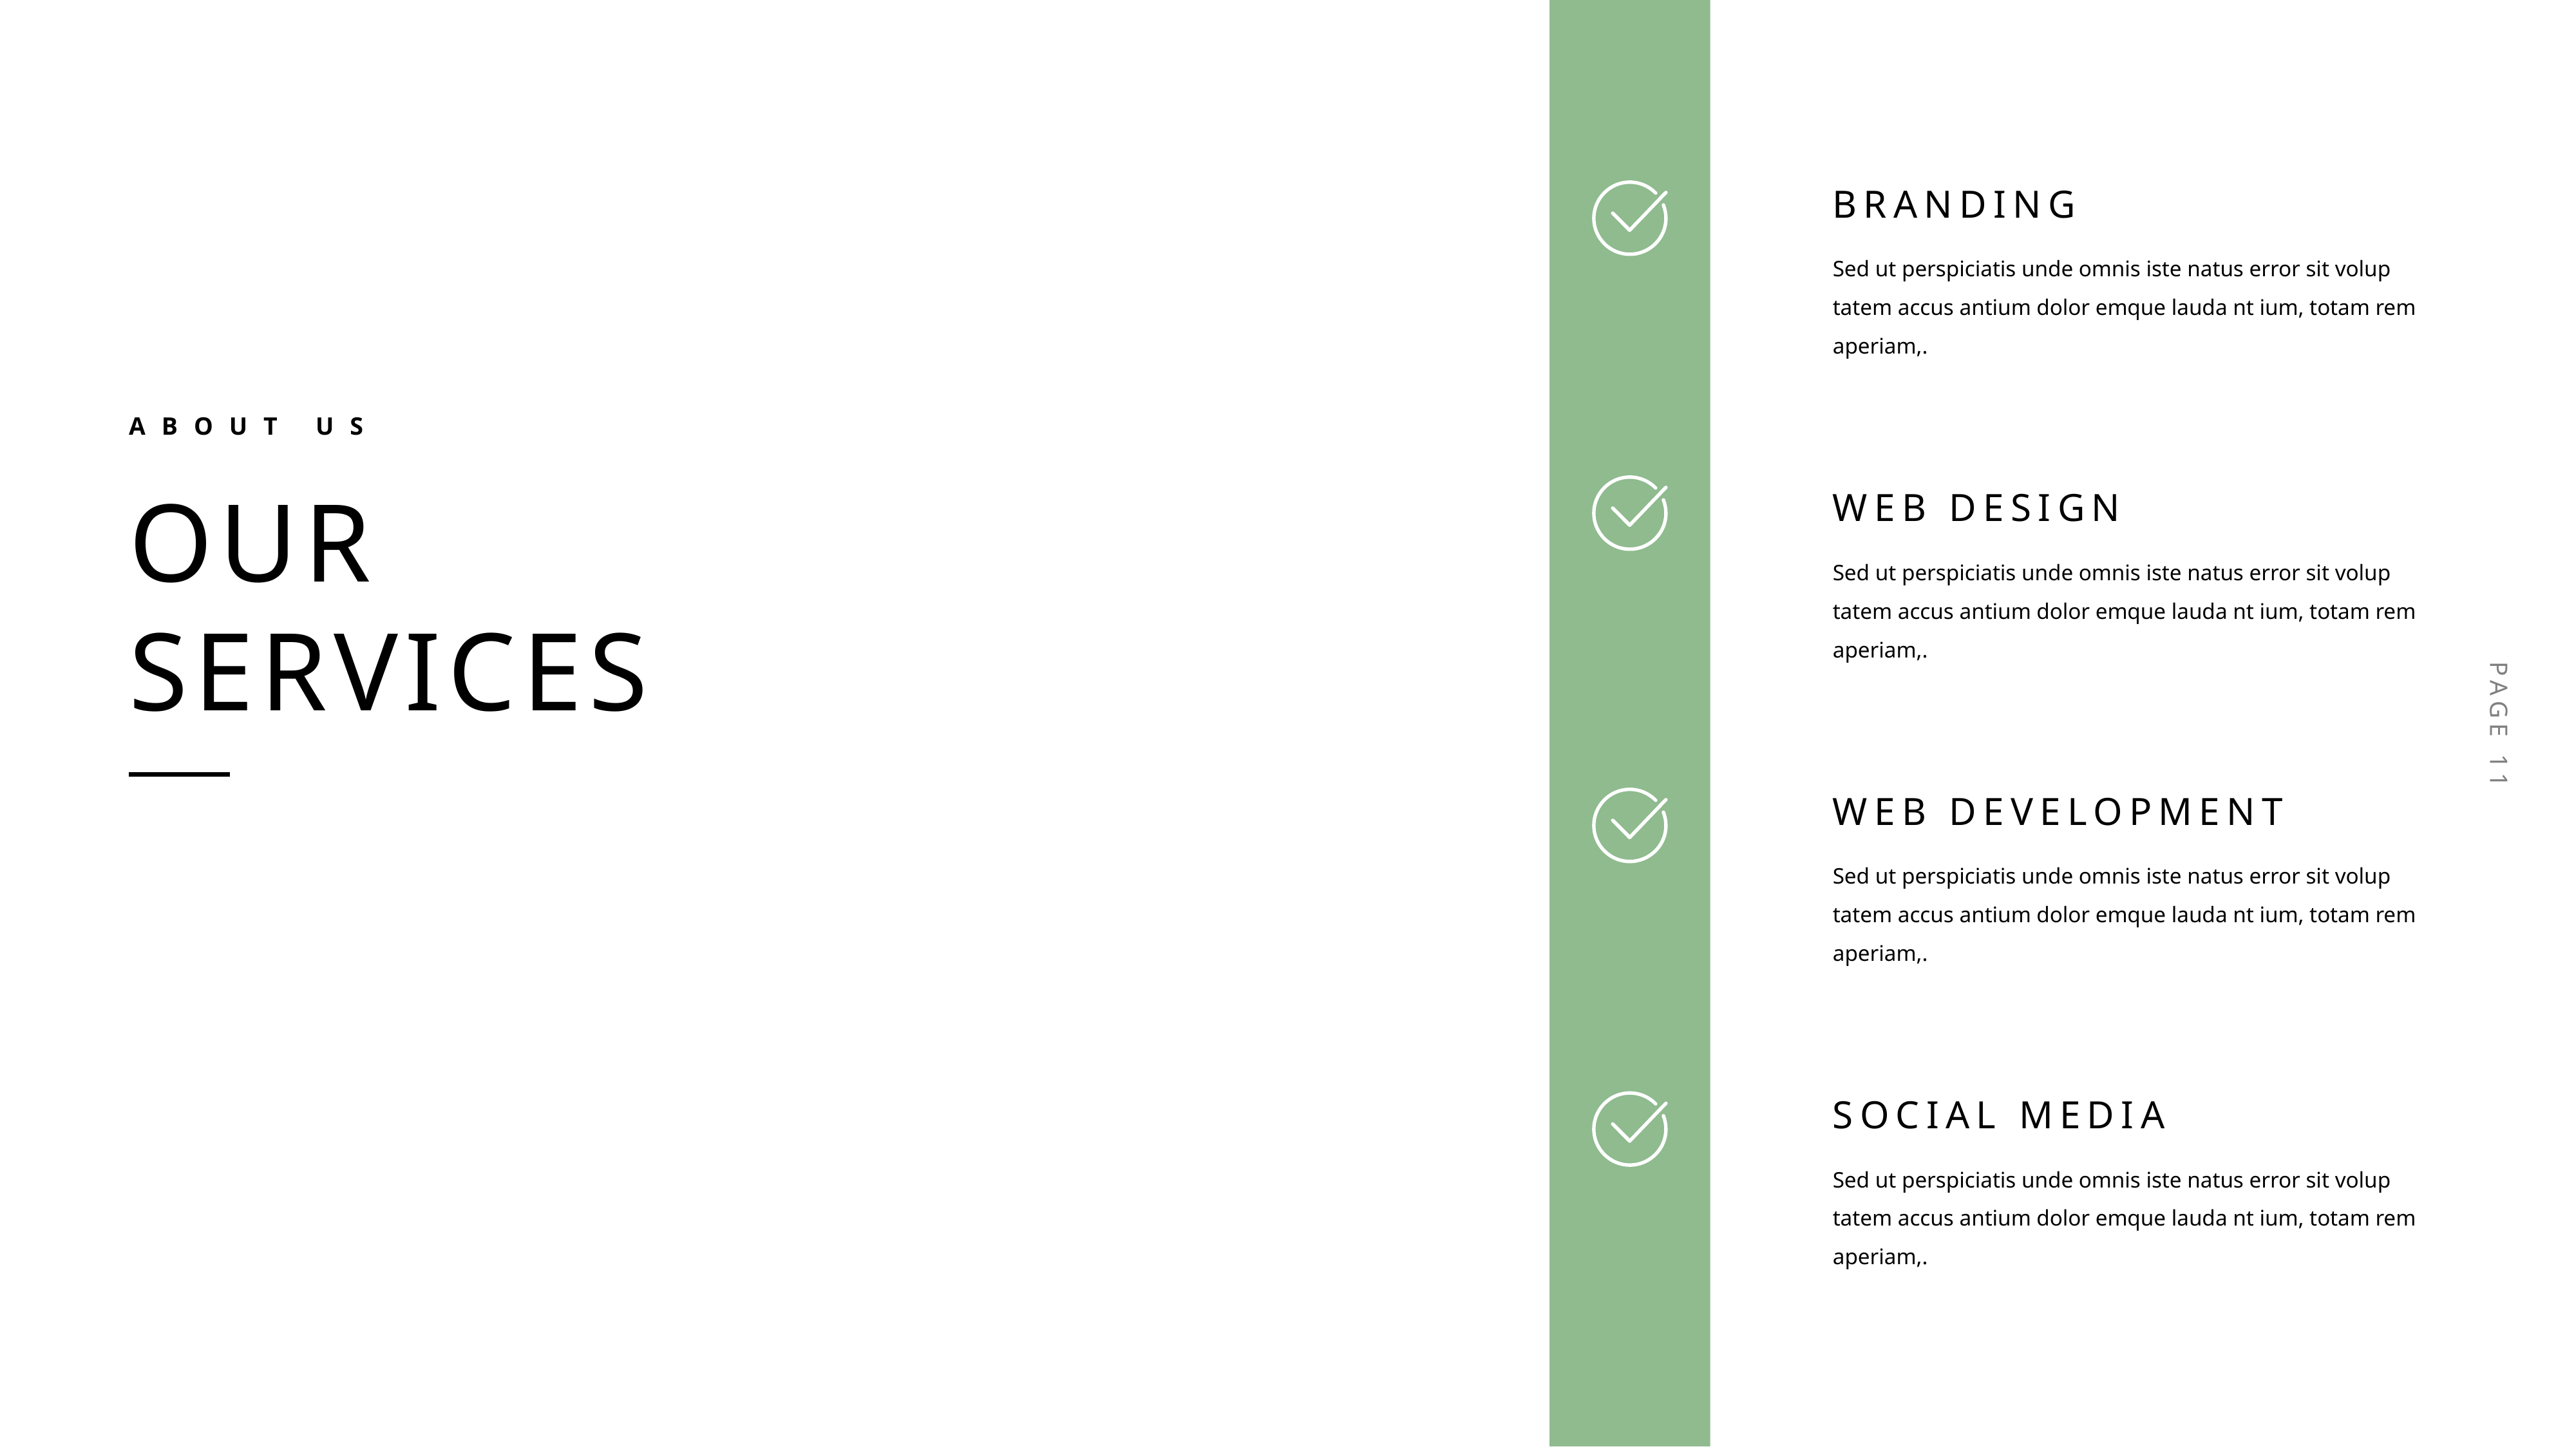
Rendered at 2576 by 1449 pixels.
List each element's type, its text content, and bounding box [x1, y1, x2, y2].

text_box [1832, 484, 2433, 663]
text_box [1832, 787, 2433, 967]
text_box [1832, 1091, 2433, 1271]
picture [1135, 0, 1710, 1449]
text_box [1832, 180, 2433, 360]
text_box Our Services [128, 475, 849, 733]
text_box About us [128, 410, 849, 440]
